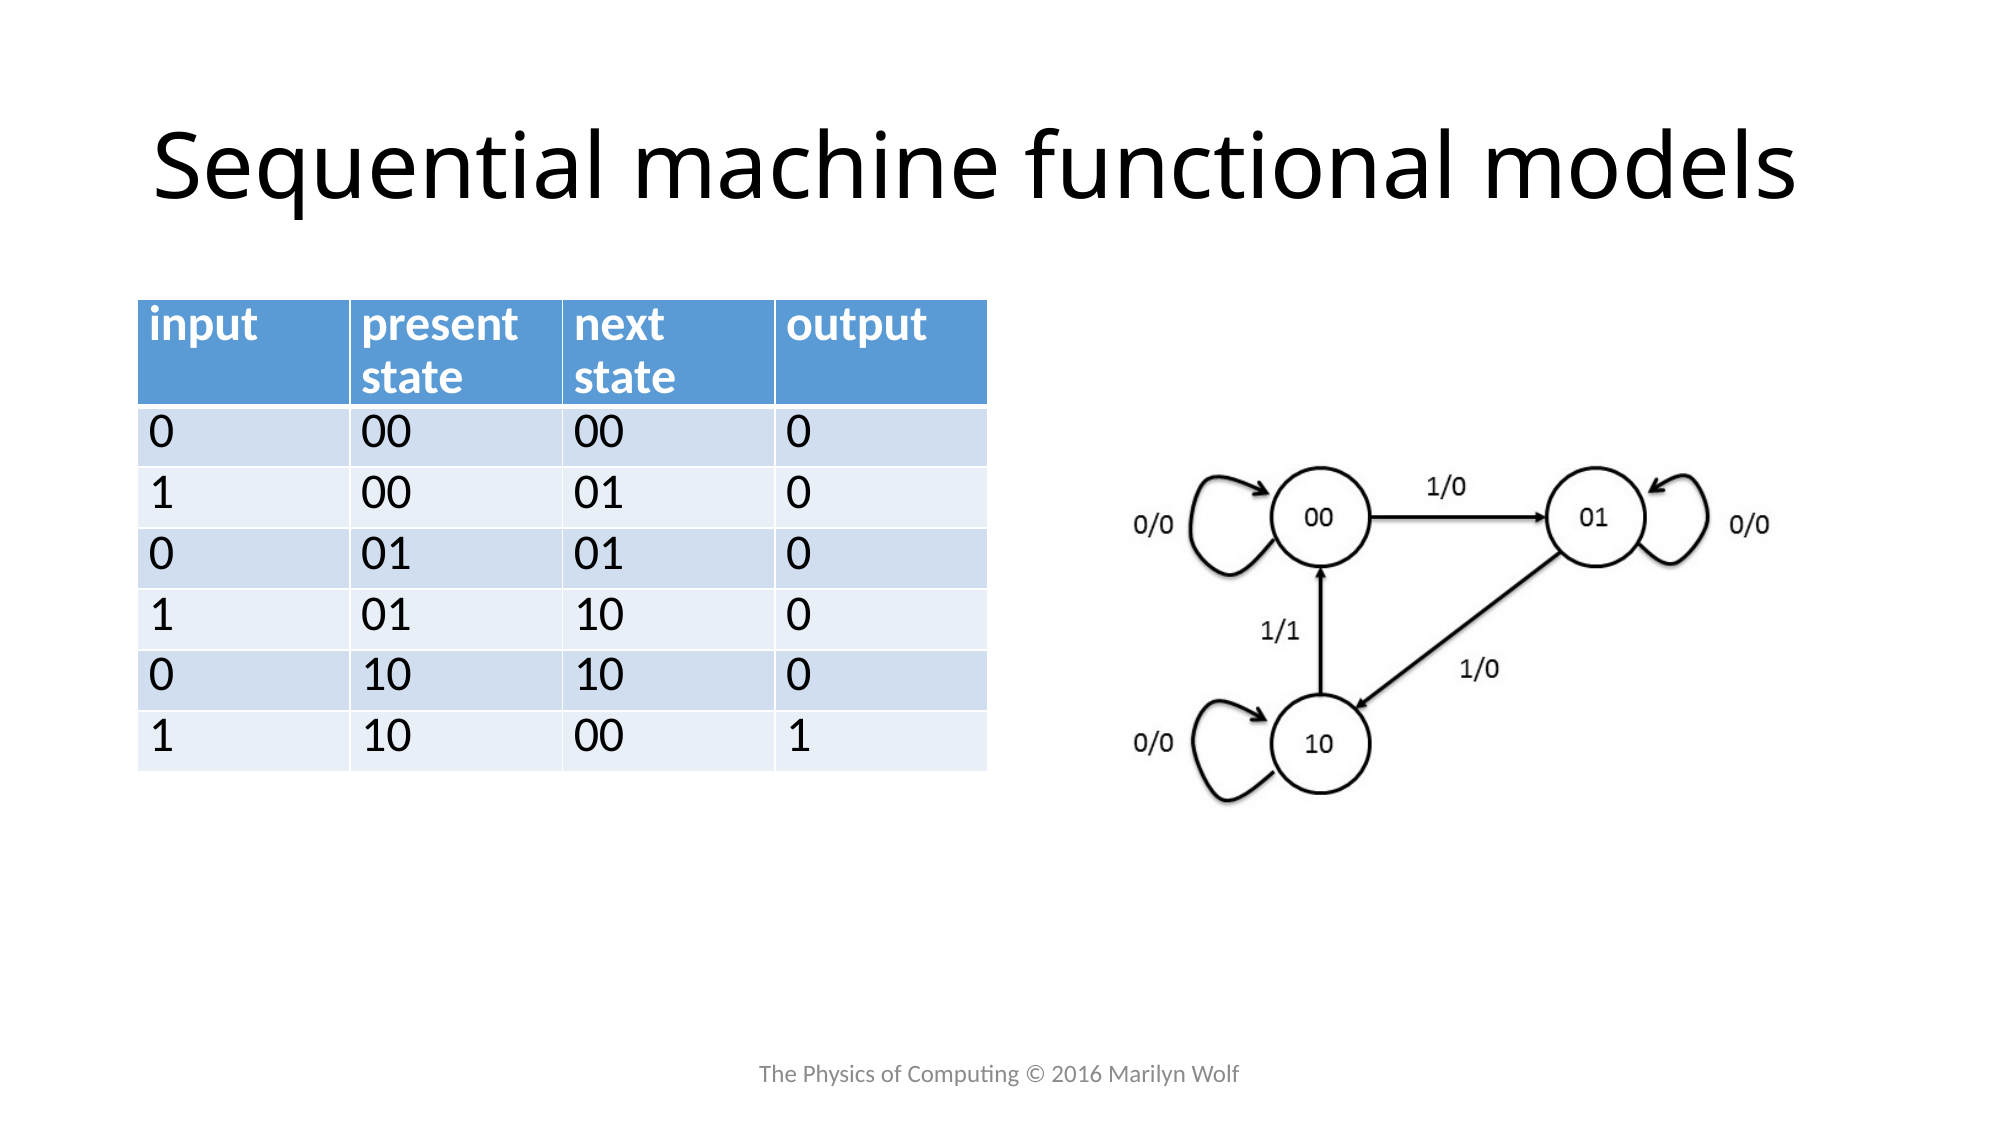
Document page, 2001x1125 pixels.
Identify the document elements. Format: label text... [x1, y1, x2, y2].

table_cell 0 [776, 651, 987, 710]
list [1110, 434, 1787, 811]
table_cell 1 [776, 712, 987, 771]
table_cell 1 [138, 468, 349, 527]
table_cell 00 [563, 409, 774, 466]
table_cell 1 [138, 712, 349, 771]
table_cell 0 [138, 651, 349, 710]
table_cell 0 [776, 590, 987, 649]
table_cell 01 [563, 529, 774, 588]
table_cell 0 [776, 409, 987, 466]
table_header next state [563, 300, 774, 404]
table_cell 10 [563, 590, 774, 649]
table_cell 01 [563, 468, 774, 527]
table_cell 00 [351, 409, 562, 466]
table_cell 0 [776, 529, 987, 588]
table_cell 00 [351, 468, 562, 527]
table_cell 10 [351, 651, 562, 710]
table_cell 01 [351, 590, 562, 649]
table_header input [138, 300, 349, 404]
table_cell 00 [563, 712, 774, 771]
table_cell 0 [138, 529, 349, 588]
table_cell 10 [351, 712, 562, 771]
table_header output [776, 300, 987, 404]
title Sequential machine functional models [137, 59, 1863, 278]
table_cell 01 [351, 529, 562, 588]
table_cell 1 [138, 590, 349, 649]
table_header present state [351, 300, 562, 404]
footer The Physics of Computing © 2016 Marilyn Wolf [662, 1042, 1338, 1103]
table_cell 10 [563, 651, 774, 710]
table_cell 0 [776, 468, 987, 527]
table_cell 0 [138, 409, 349, 466]
